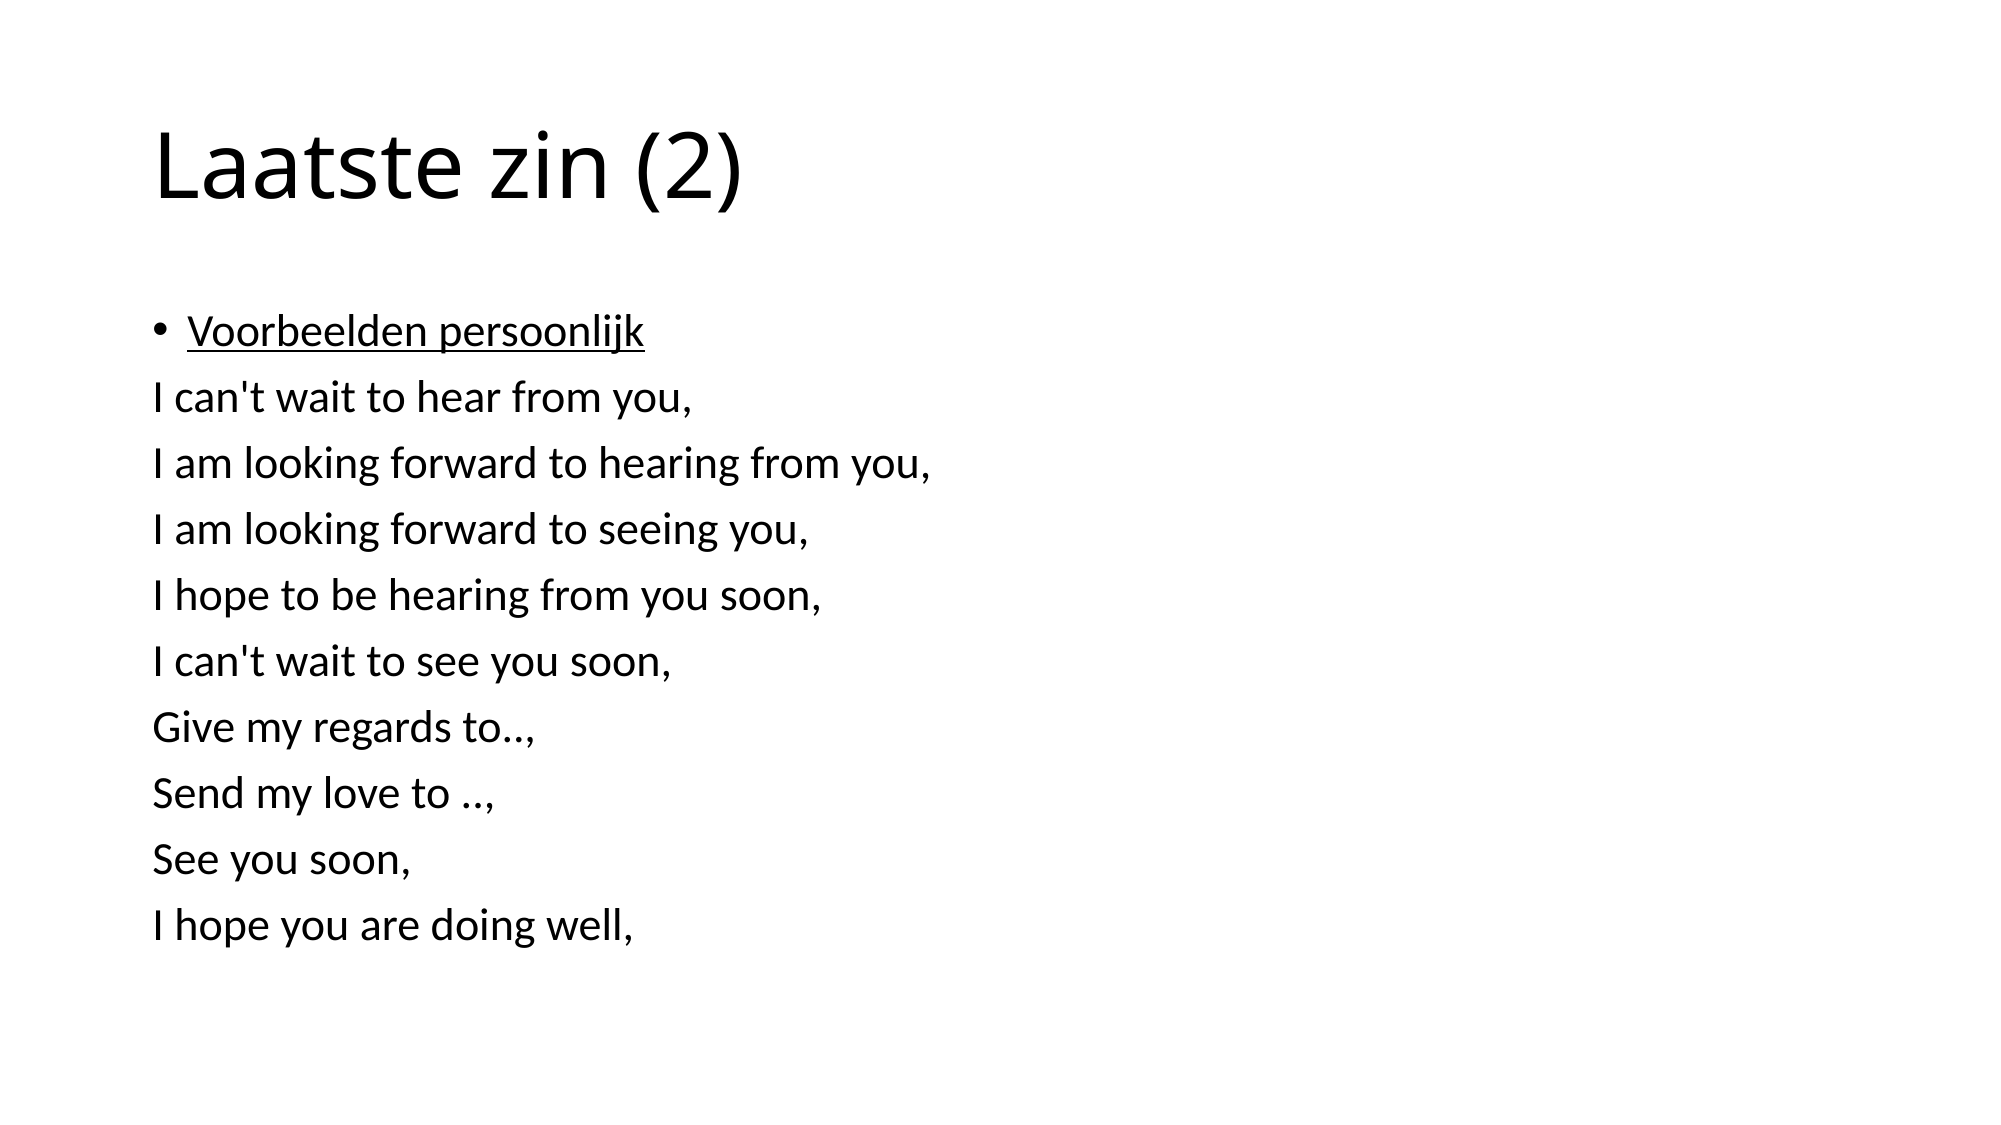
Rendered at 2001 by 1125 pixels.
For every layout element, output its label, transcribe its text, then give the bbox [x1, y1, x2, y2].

list Voorbeelden persoonlijk I can't wait to hear from you, I am looking forward to hearing from you, I am looking forward to seeing you, I hope to be hearing from you soon, I can't wait to see you soon, Give my regards to.., Send my love to .., See you soon, I hope you are doing well, [137, 299, 1863, 1014]
title Laatste zin (2) [137, 59, 1863, 278]
